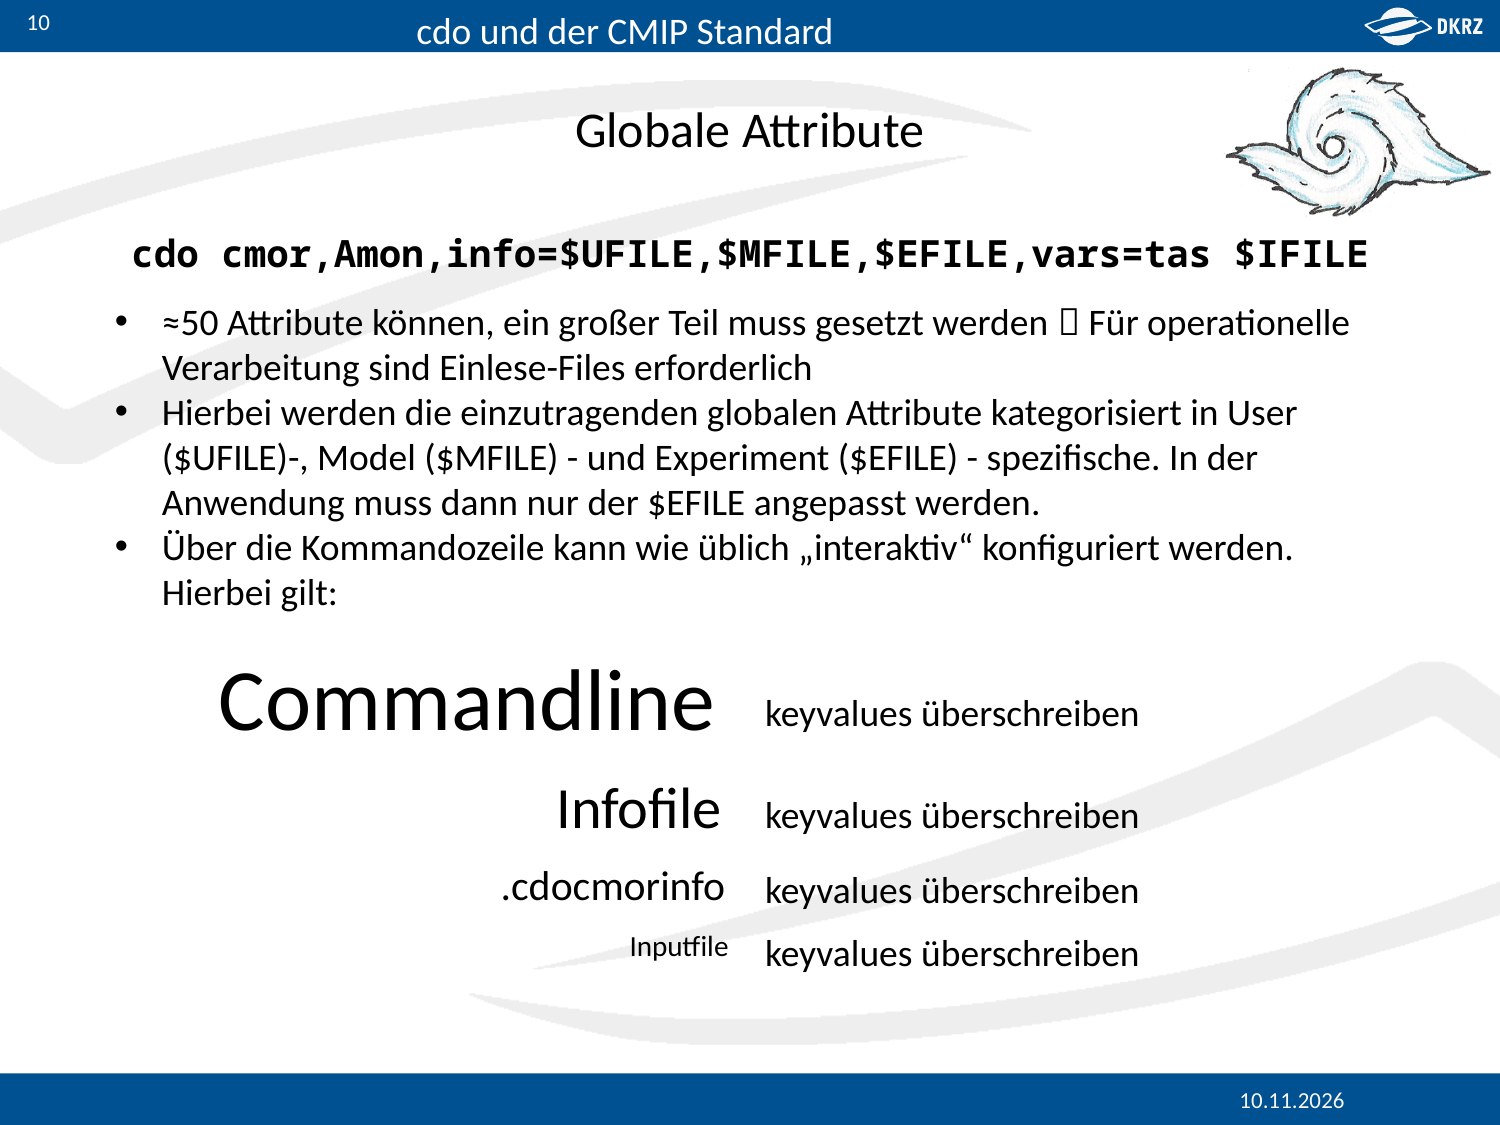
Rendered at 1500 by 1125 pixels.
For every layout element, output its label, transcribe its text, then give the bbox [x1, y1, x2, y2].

table_cell .cdocmorinfo [191, 862, 750, 927]
table_cell keyvalues überschreiben [750, 862, 1309, 927]
table_cell Infofile [191, 777, 750, 862]
table_header Commandline [191, 657, 750, 777]
picture [1222, 65, 1492, 223]
table_cell Inputfile [191, 927, 750, 987]
text_box ≈50 Attribute können, ein großer Teil muss gesetzt werden  Für operationelle Verarbeitung sind Einlese-Files erforderlich Hierbei werden die einzutragenden globalen Attribute kategorisiert in User ($UFILE)-, Model ($MFILE) - und Experiment ($EFILE) - spezifische. In der Anwendung muss dann nur der $EFILE angepasst werden. Über die Kommandozeile kann wie üblich „interaktiv“ konfiguriert werden. Hierbei gilt: [100, 290, 1400, 661]
picture [470, 662, 1500, 1044]
table_header keyvalues überschreiben [750, 657, 1309, 777]
text_box cdo cmor,Amon,info=$UFILE,$MFILE,$EFILE,vars=tas $IFILE [116, 222, 1384, 282]
table_cell keyvalues überschreiben [750, 927, 1309, 987]
slide_number 10 [1, 0, 65, 53]
table_cell keyvalues überschreiben [750, 777, 1309, 862]
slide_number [1187, 1072, 1360, 1125]
text_box Globale Attribute [560, 89, 940, 165]
picture [0, 80, 1032, 464]
